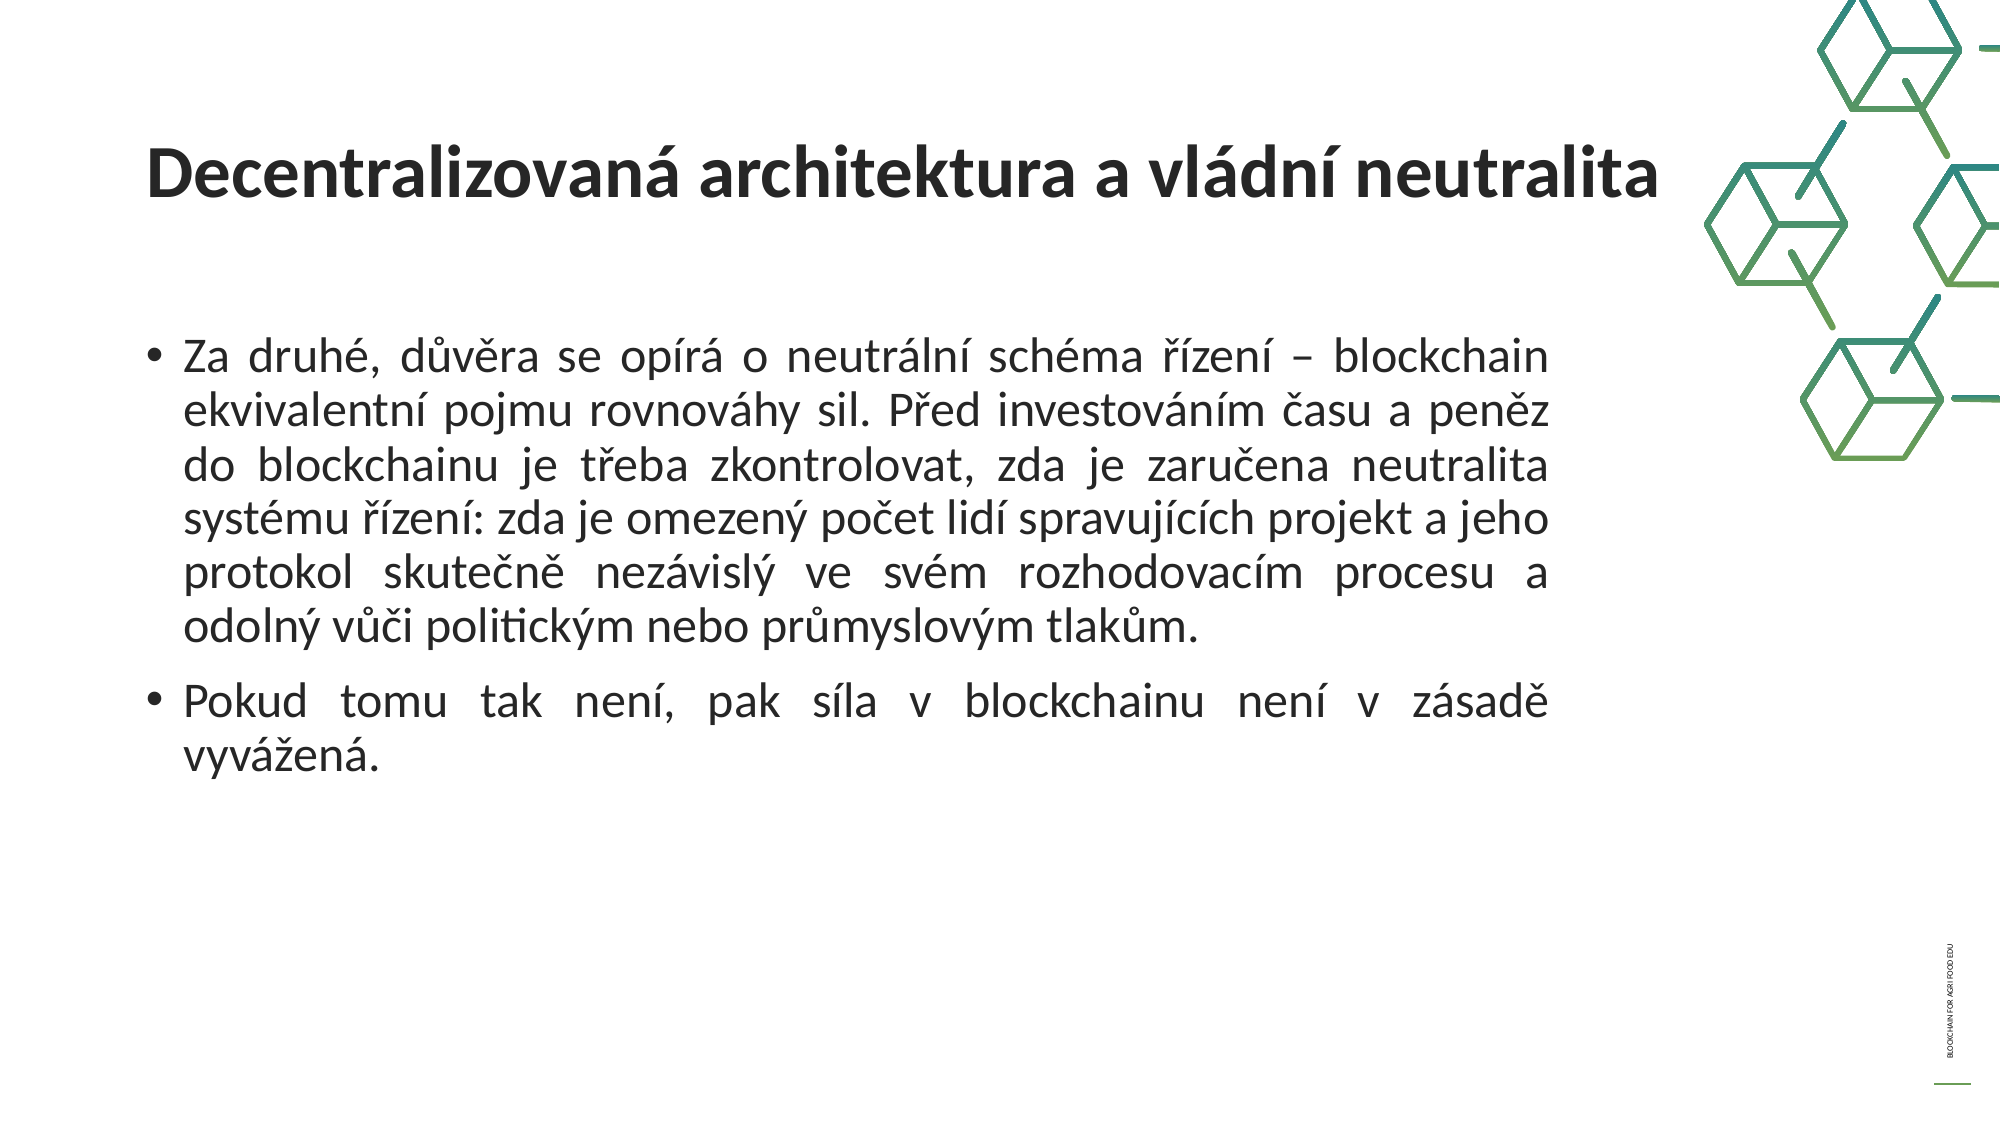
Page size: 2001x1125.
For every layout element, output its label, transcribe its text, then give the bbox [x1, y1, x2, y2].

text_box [1703, 0, 2000, 462]
list Za druhé, důvěra se opírá o neutrální schéma řízení – blockchain ekvivalentní pojmu rovnováhy sil. Před investováním času a peněz do blockchainu je třeba zkontrolovat, zda je zaručena neutralita systému řízení: zda je omezený počet lidí spravujících projekt a jeho protokol skutečně nezávislý ve svém rozhodovacím procesu a odolný vůči politickým nebo průmyslovým tlakům. Pokud tomu tak není, pak síla v blockchainu není v zásadě vyvážená. [130, 322, 1566, 954]
list Decentralizovaná architektura a vládní neutralita [130, 124, 1698, 257]
